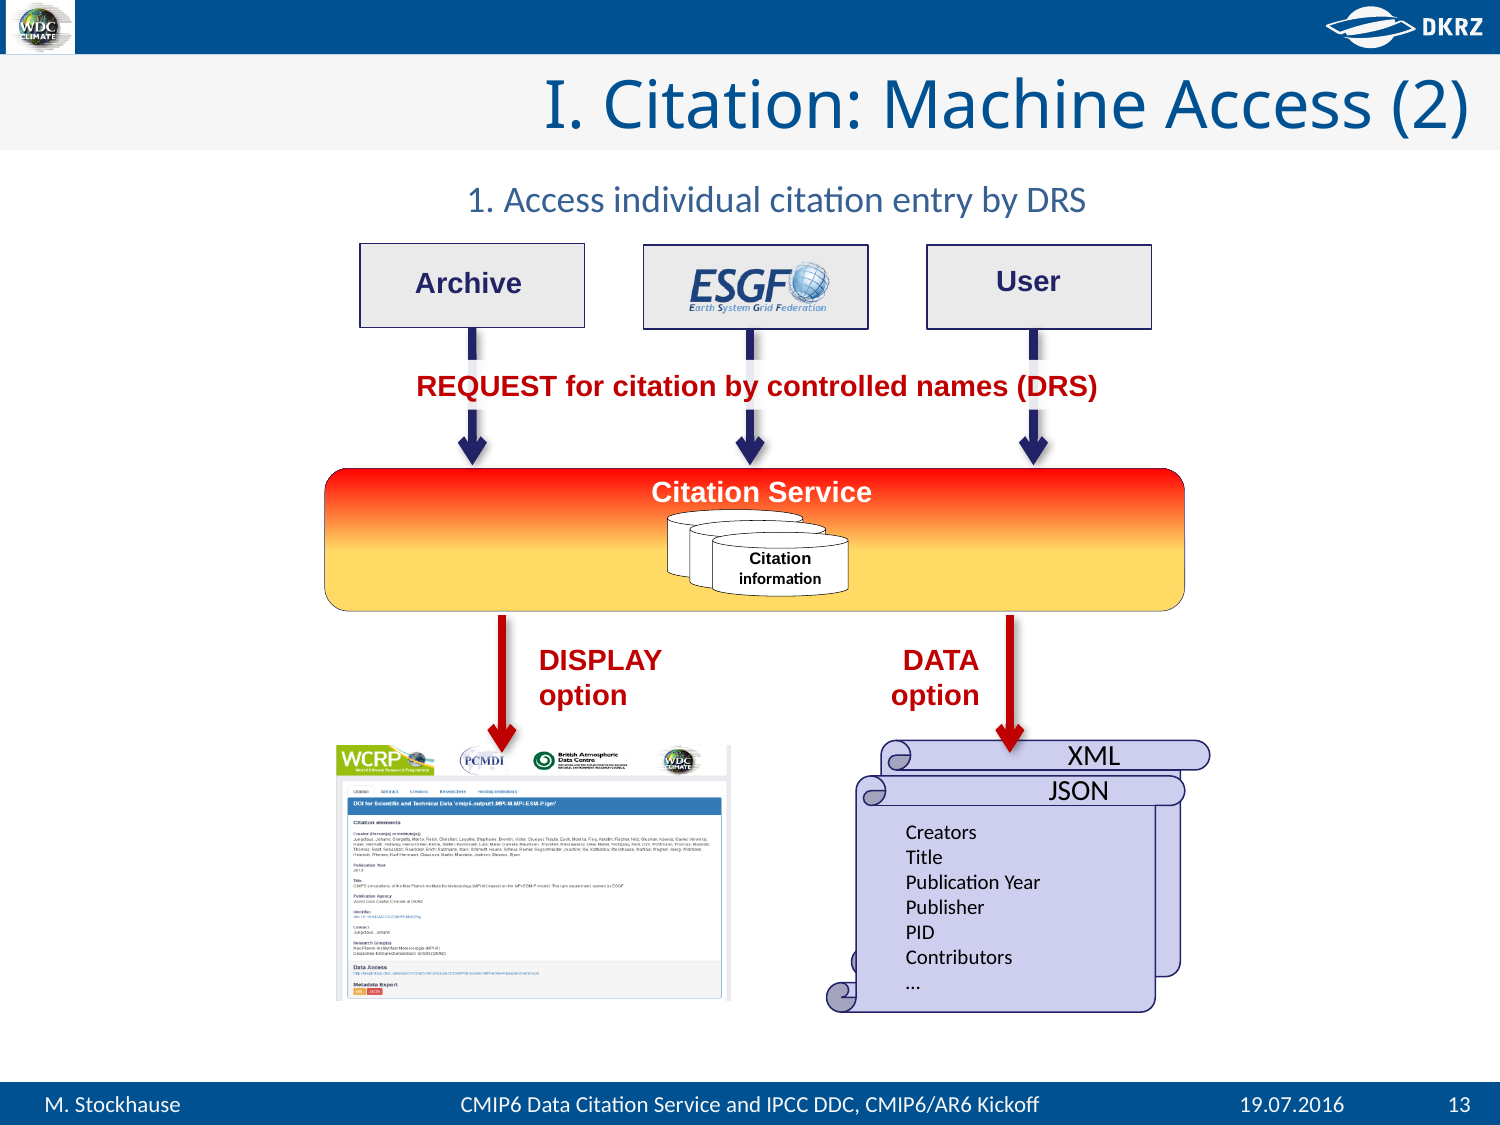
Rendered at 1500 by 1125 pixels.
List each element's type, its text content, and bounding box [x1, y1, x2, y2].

text_box REQUEST for citation by controlled names (DRS) [1038, 359, 1107, 410]
text_box 1. Access individual citation entry by DRS [451, 167, 1102, 228]
text_box REQUEST for citation by controlled names (DRS) [754, 359, 1029, 410]
text_box DATA option [882, 634, 988, 719]
text_box XML [1053, 728, 1136, 779]
text_box [1136, 740, 1210, 779]
text_box [927, 244, 1152, 329]
picture [5, 0, 75, 54]
text_box [643, 244, 652, 329]
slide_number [1187, 1082, 1360, 1125]
text_box User [988, 255, 1069, 306]
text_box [667, 509, 849, 597]
text_box Archive [407, 256, 531, 307]
text_box Creators Title Publication Year Publisher PID Contributors … [898, 811, 1049, 1002]
text_box JSON [1033, 764, 1125, 814]
text_box [826, 775, 1185, 1013]
text_box [881, 740, 1053, 775]
text_box [1156, 802, 1181, 977]
picture [336, 745, 731, 1001]
text_box [324, 468, 1185, 612]
text_box REQUEST for citation by controlled names (DRS) [409, 359, 468, 410]
text_box [862, 244, 868, 329]
text_box REQUEST for citation by controlled names (DRS) [477, 359, 745, 410]
text_box Citation Service [643, 465, 881, 516]
title I. Citation: Machine Access (2) [0, 54, 1500, 151]
text_box DISPLAY option [531, 634, 671, 719]
picture [657, 219, 858, 371]
slide_number 13 [1376, 1082, 1500, 1125]
text_box [360, 243, 585, 328]
